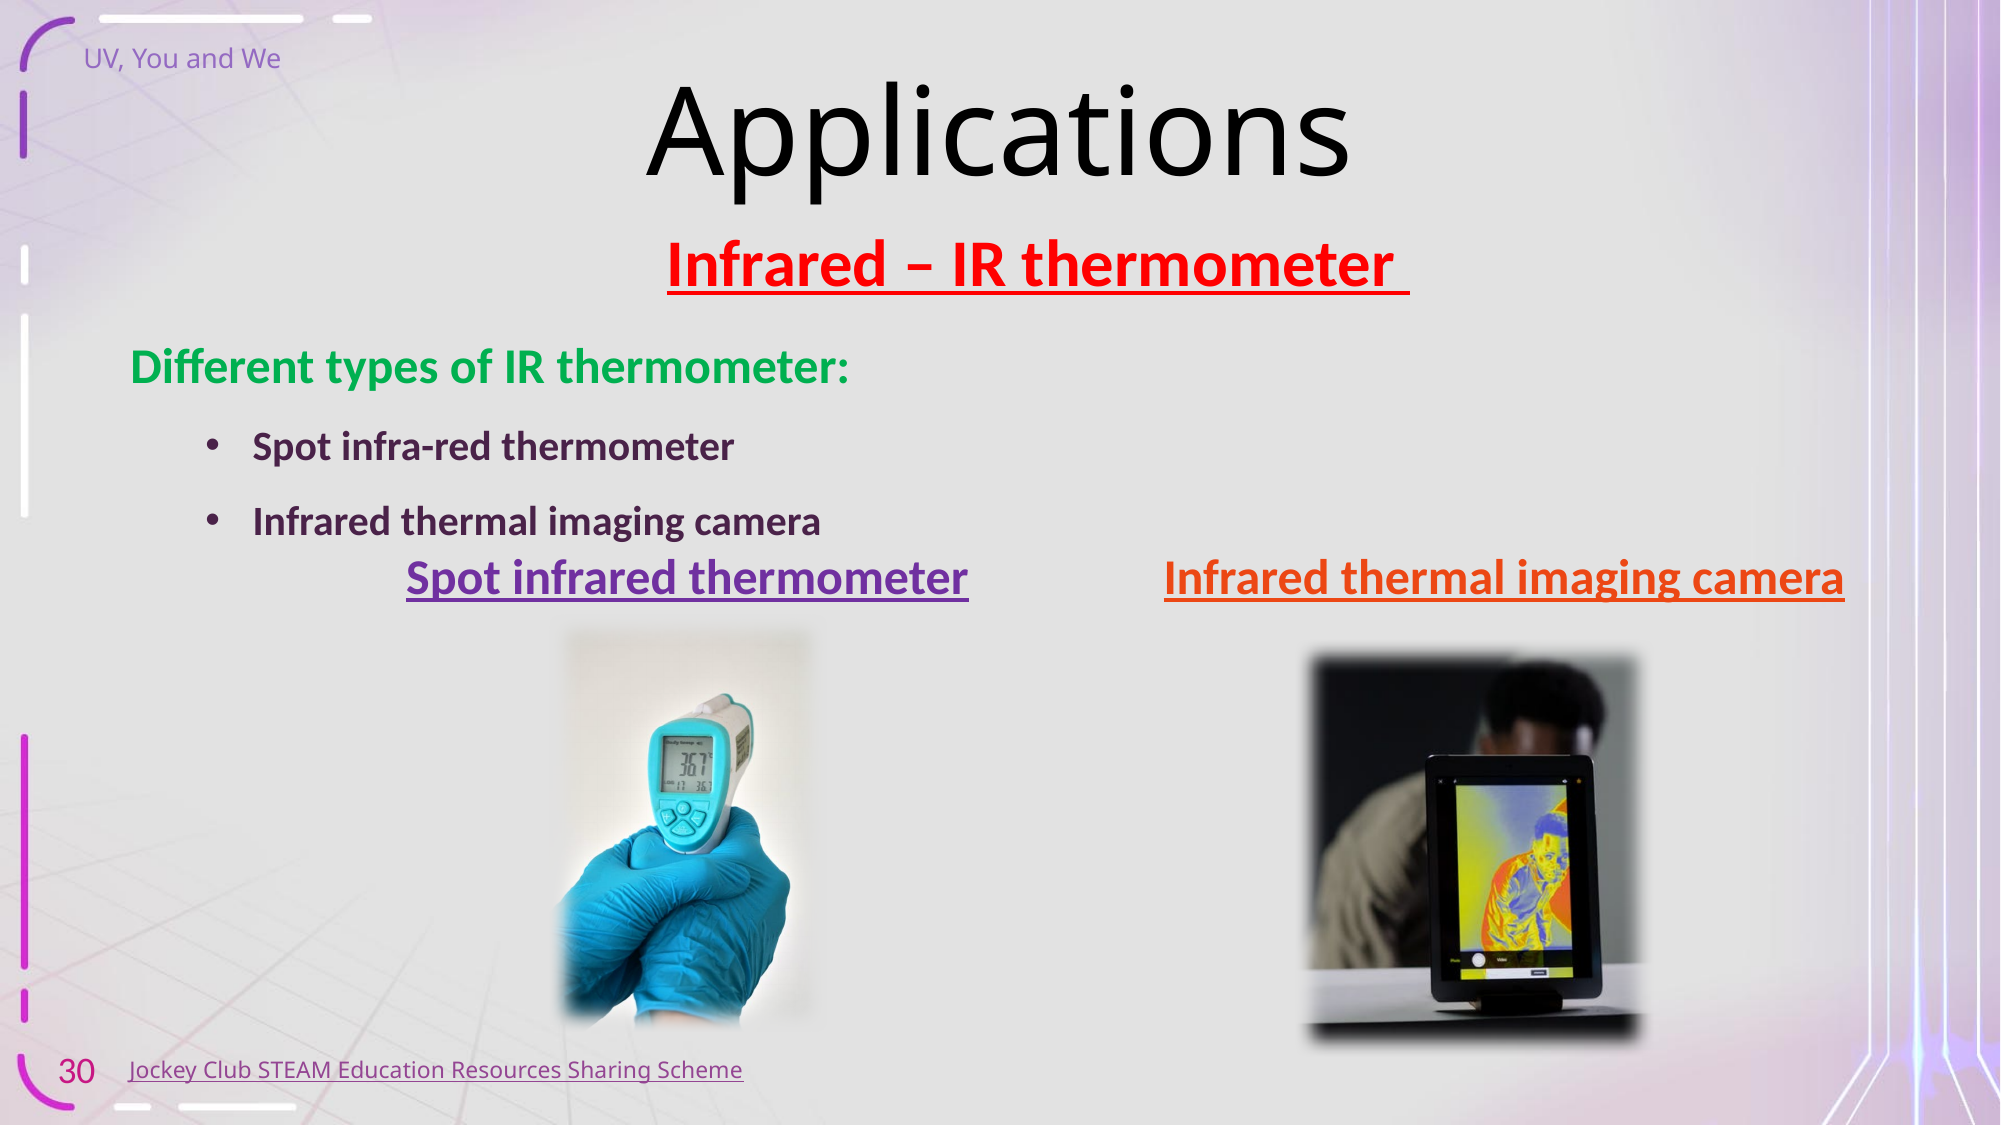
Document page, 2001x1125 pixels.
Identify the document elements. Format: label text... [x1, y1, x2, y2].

picture [0, 0, 2001, 1125]
text_box Infrared thermal imaging camera [1148, 537, 1861, 613]
text_box Infrared – IR thermometer [651, 212, 1426, 307]
title Applications [99, 45, 1900, 233]
text_box Different types of IR thermometer: Spot infra-red thermometer Infrared thermal imaging camera [115, 326, 866, 602]
text_box Spot infrared thermometer [391, 537, 984, 613]
